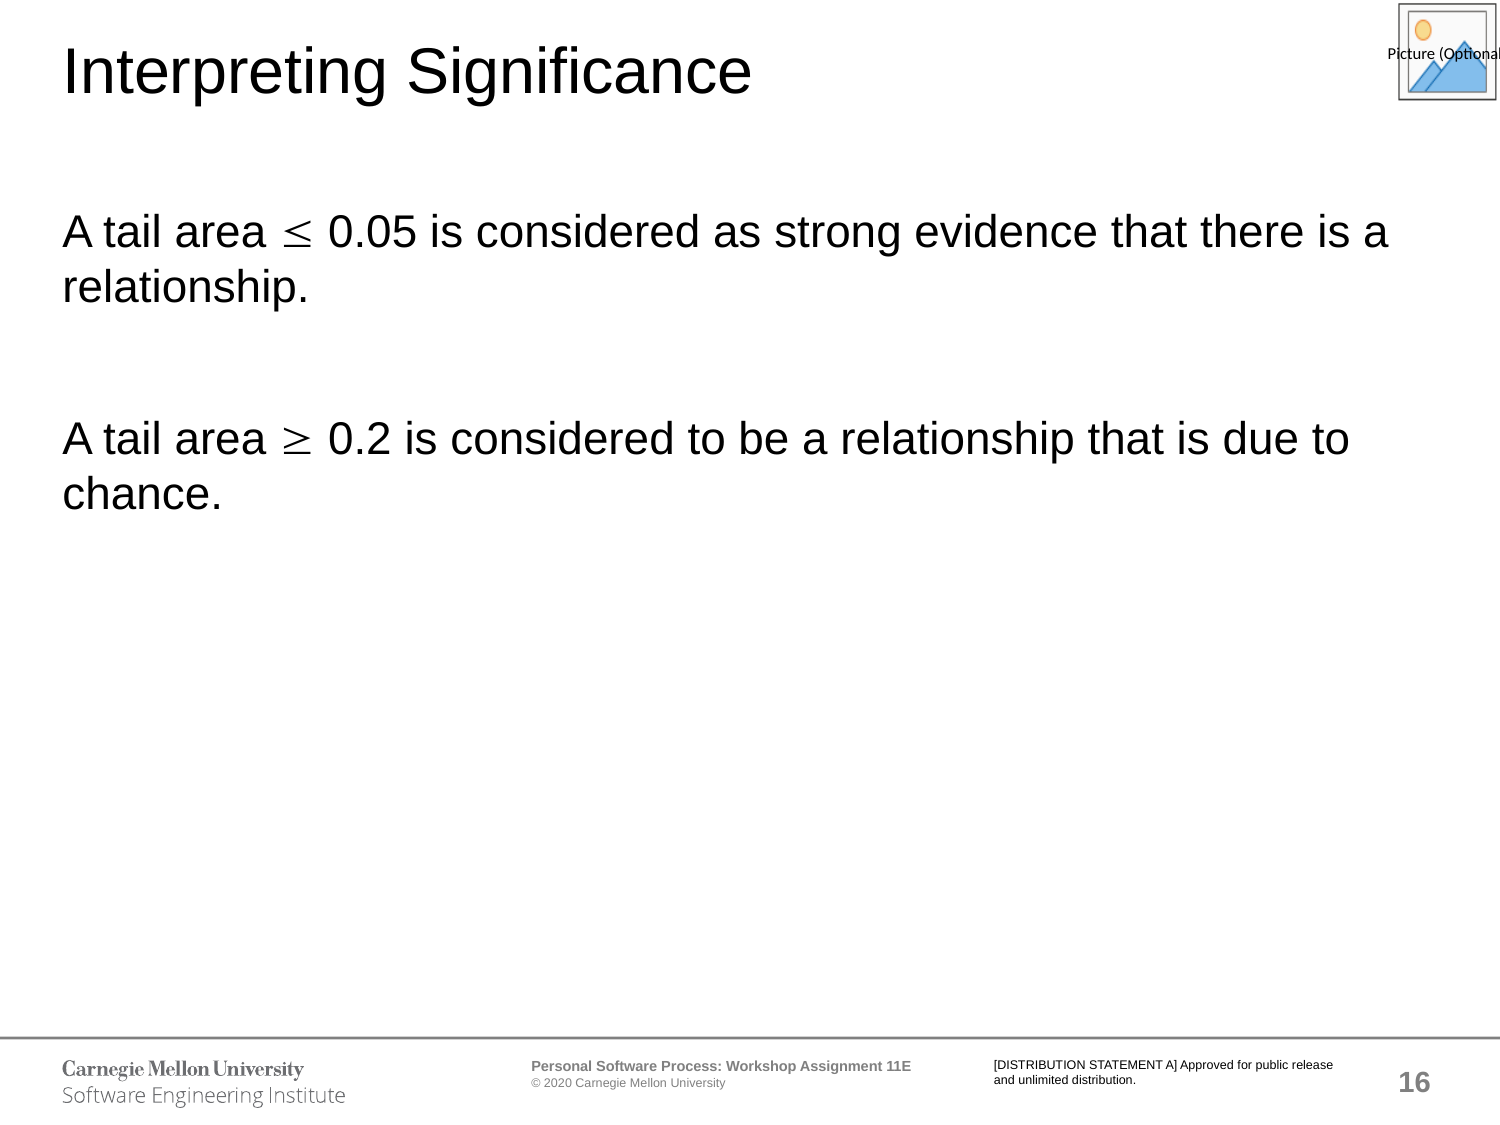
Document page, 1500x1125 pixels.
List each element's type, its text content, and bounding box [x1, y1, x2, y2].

title Interpreting Significance [62, 37, 1338, 182]
list A tail area £ 0.05 is considered as strong evidence that there is a relationship. A tail area ³ 0.2 is considered to be a relationship that is due to chance. [62, 201, 1431, 1000]
picture [1394, 0, 1500, 105]
